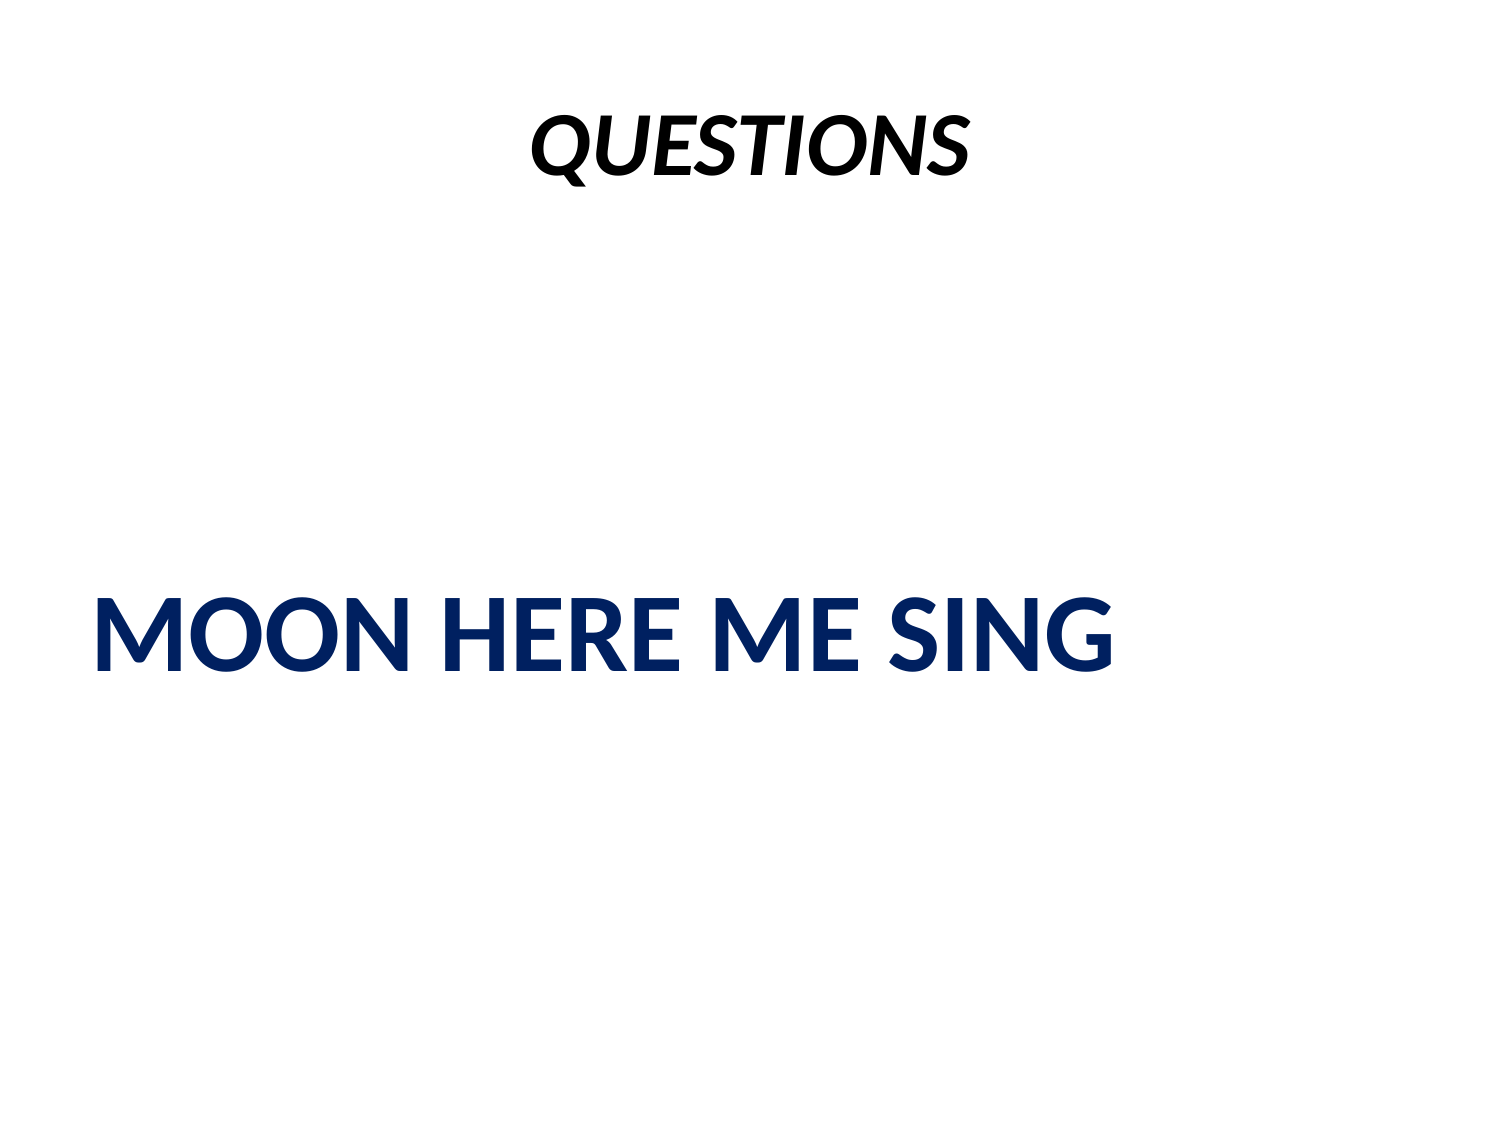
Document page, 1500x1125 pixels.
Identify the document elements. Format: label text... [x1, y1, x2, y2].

title QUESTIONS [75, 45, 1425, 233]
list MOON HERE ME SING [75, 262, 1425, 1005]
